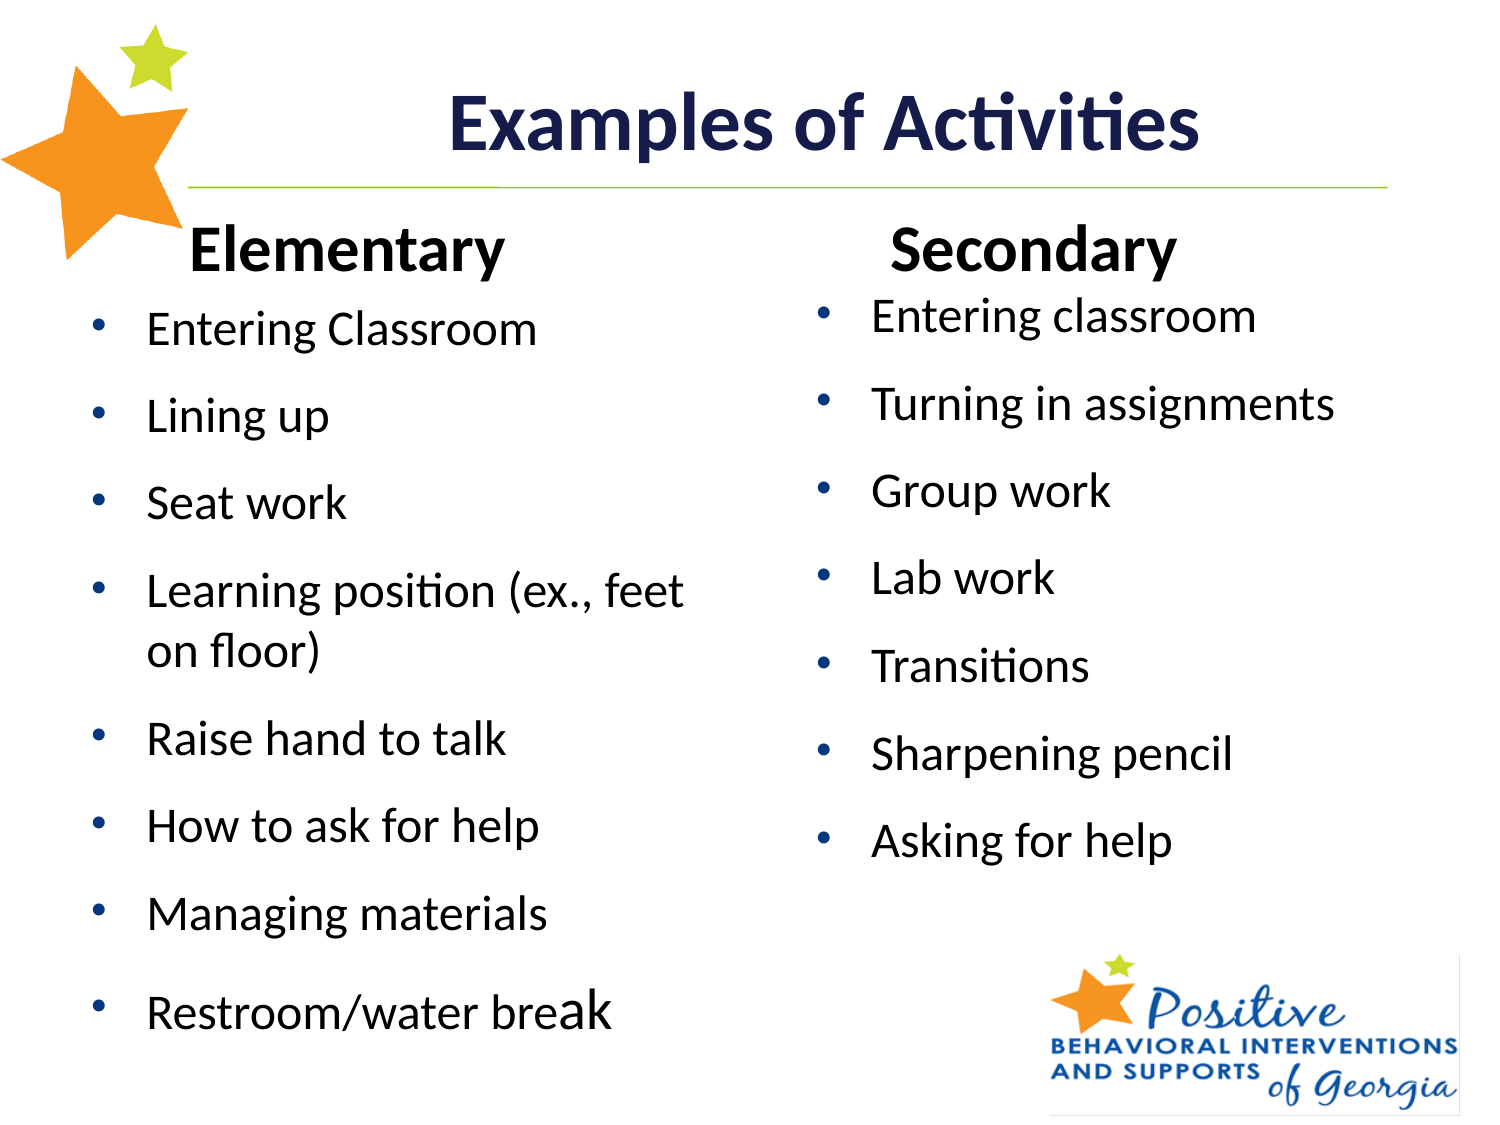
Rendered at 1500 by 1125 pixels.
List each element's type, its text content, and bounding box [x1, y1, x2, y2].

title Examples of Activities [225, 45, 1425, 175]
list Elementary [174, 187, 838, 293]
picture [1050, 954, 1461, 1117]
list Entering Classroom Lining up Seat work Learning position (ex., feet on floor) Raise hand to talk How to ask for help Managing materials Restroom/water break [75, 287, 738, 936]
list Entering classroom Turning in assignments Group work Lab work Transitions Sharpening pencil Asking for help [800, 275, 1463, 924]
picture [0, 24, 188, 260]
list Secondary [875, 187, 1475, 293]
